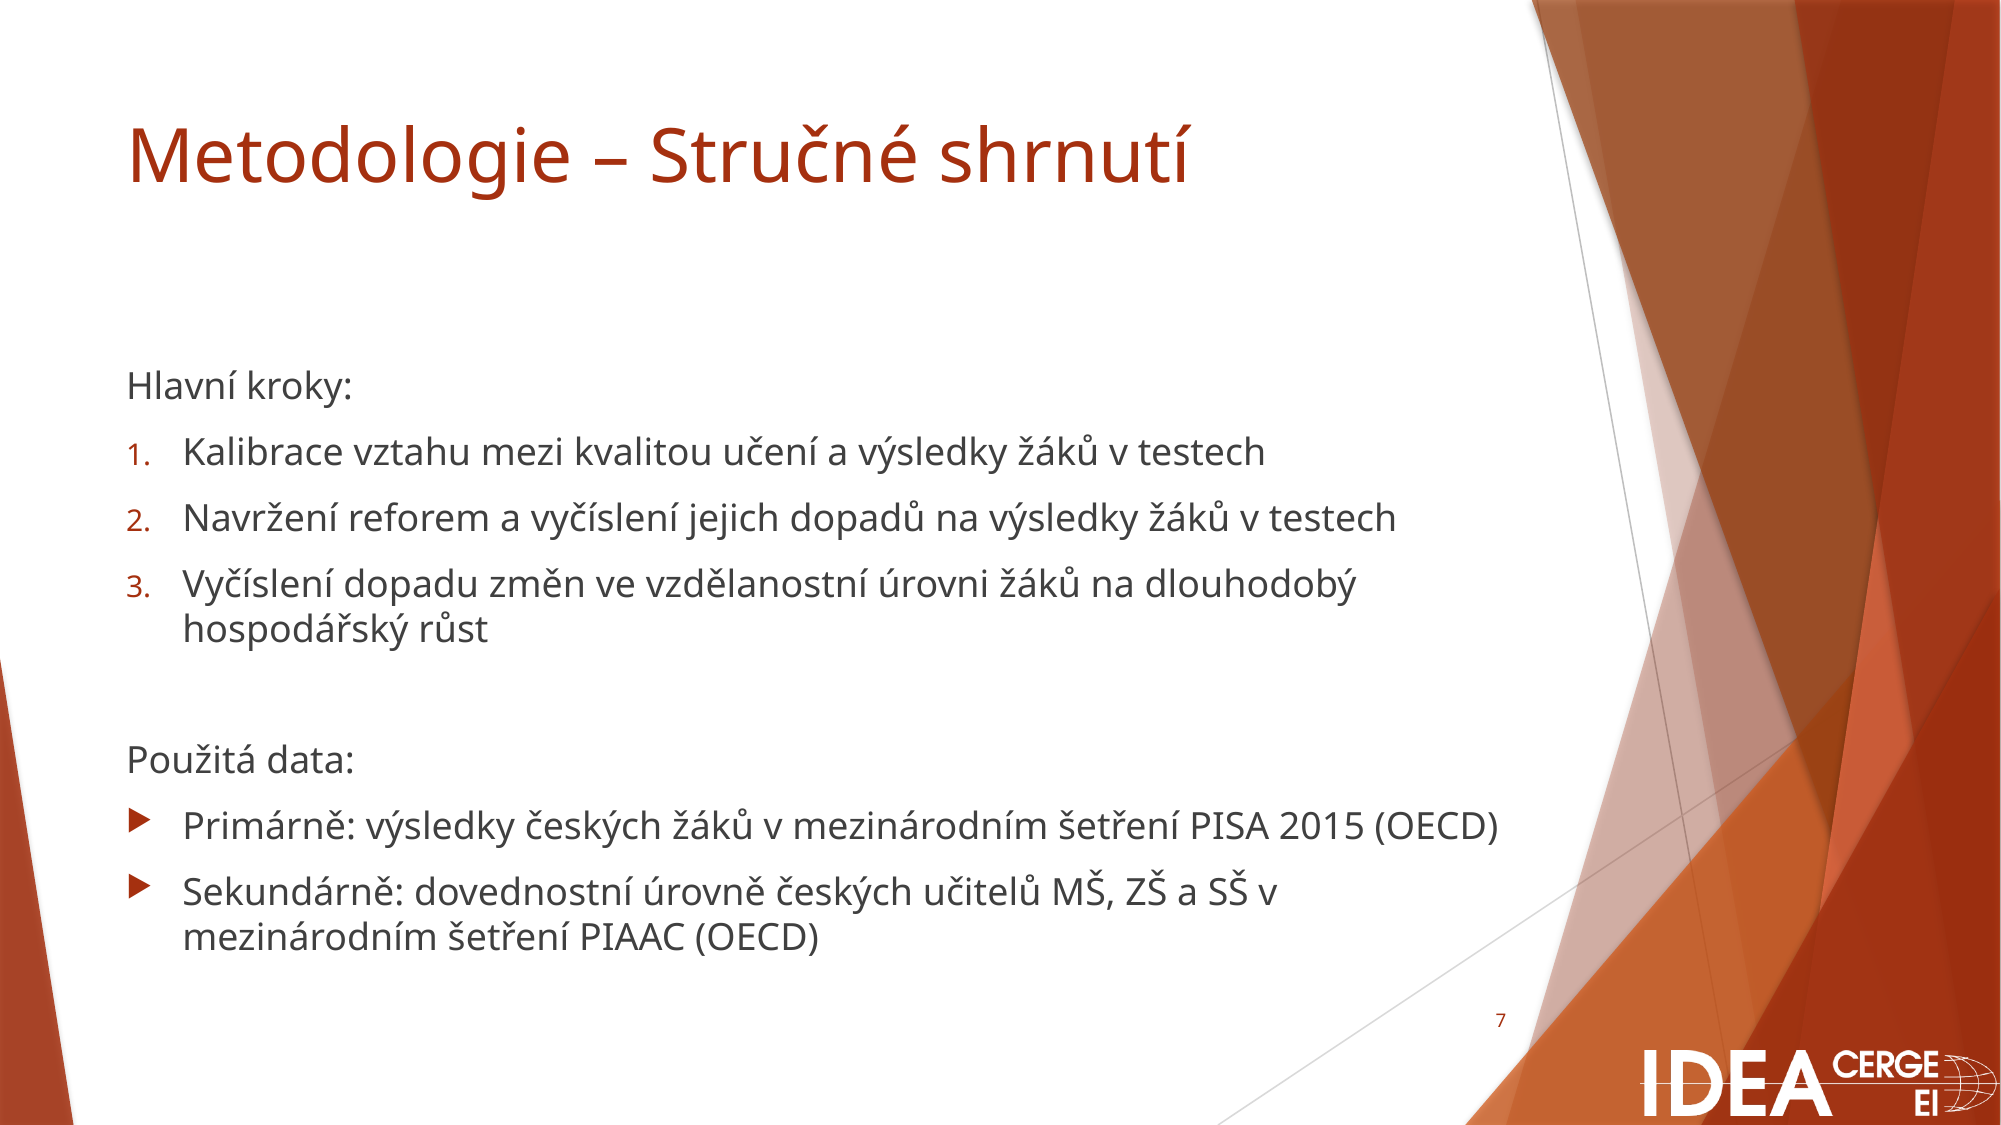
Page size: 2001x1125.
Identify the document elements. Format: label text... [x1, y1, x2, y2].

slide_number 7 [1409, 991, 1522, 1051]
picture [1640, 1050, 2000, 1117]
title Metodologie – Stručné shrnutí [111, 99, 1522, 317]
list Hlavní kroky: Kalibrace vztahu mezi kvalitou učení a výsledky žáků v testech Navržení reforem a vyčíslení jejich dopadů na výsledky žáků v testech Vyčíslení dopadu změn ve vzdělanostní úrovni žáků na dlouhodobý hospodářský růst Použitá data: Primárně: výsledky českých žáků v mezinárodním šetření PISA 2015 (OECD) Sekundárně: dovednostní úrovně českých učitelů MŠ, ZŠ a SŠ v mezinárodním šetření PIAAC (OECD) [111, 354, 1522, 992]
